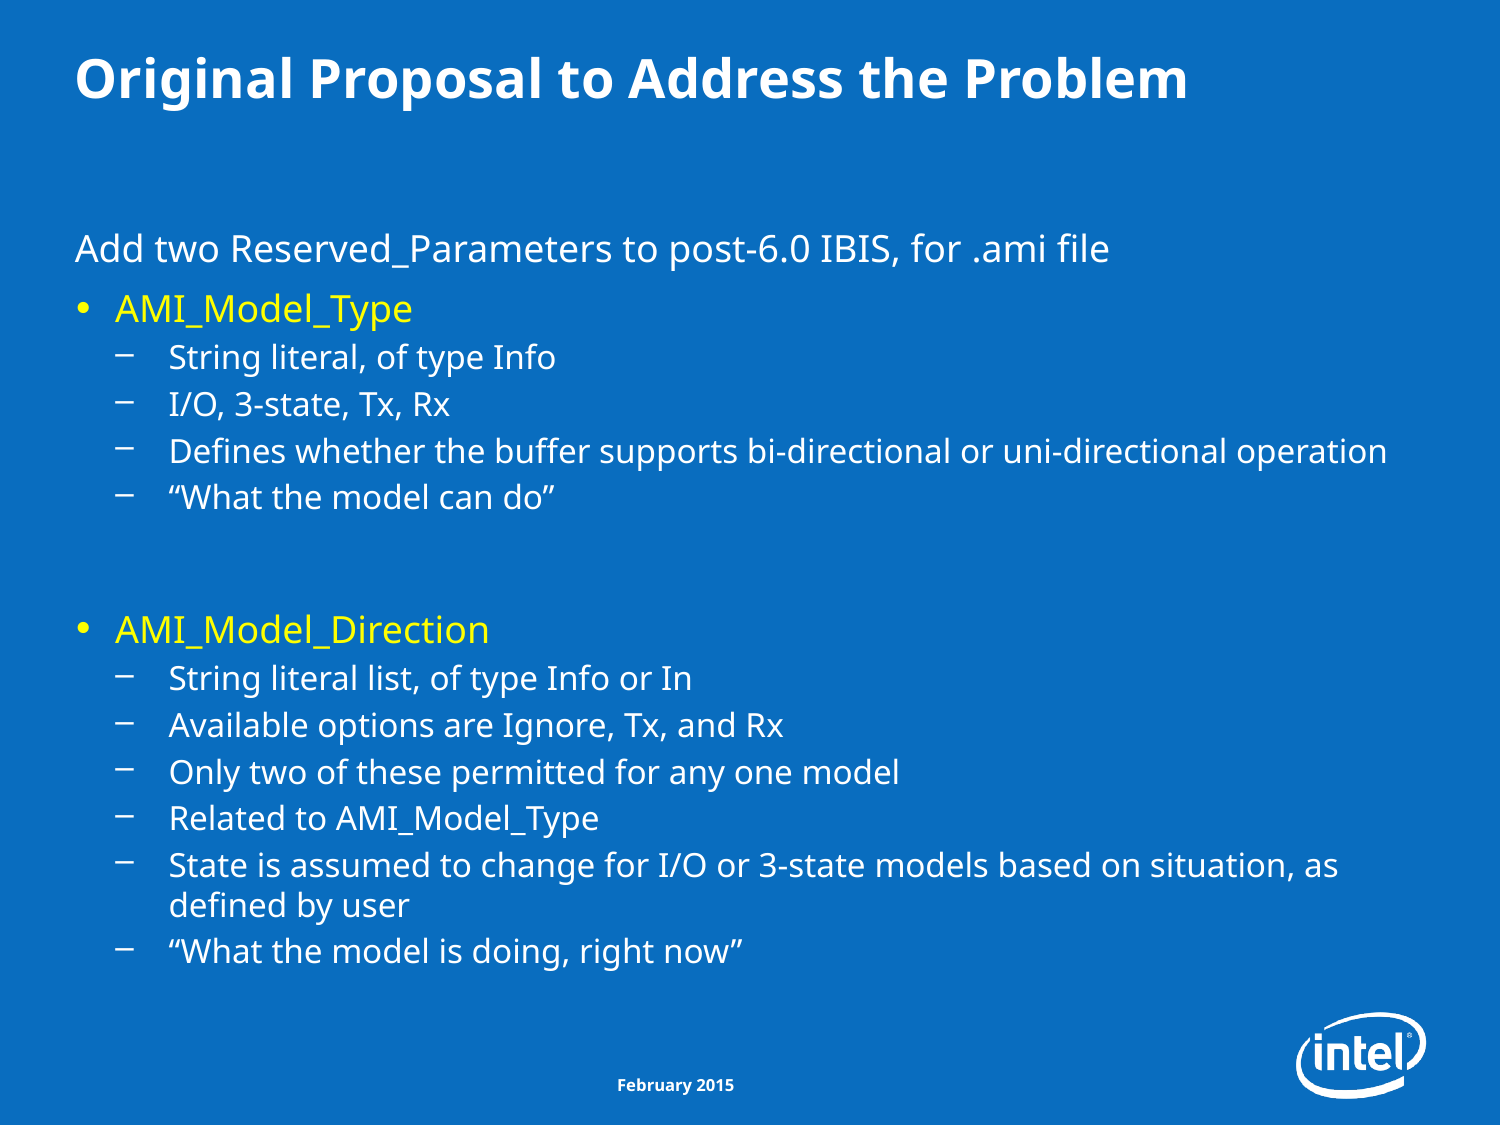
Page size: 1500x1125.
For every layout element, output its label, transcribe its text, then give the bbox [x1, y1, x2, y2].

picture [1294, 1011, 1428, 1101]
title Original Proposal to Address the Problem [74, 44, 1427, 191]
footer February 2015 [288, 1074, 1064, 1125]
list Add two Reserved_Parameters to post-6.0 IBIS, for .ami file AMI_Model_Type String literal, of type Info I/O, 3-state, Tx, Rx Defines whether the buffer supports bi-directional or uni-directional operation “What the model can do” AMI_Model_Direction String literal list, of type Info or In Available options are Ignore, Tx, and Rx Only two of these permitted for any one model Related to AMI_Model_Type State is assumed to change for I/O or 3-state models based on situation, as defined by user “What the model is doing, right now” [74, 224, 1427, 938]
